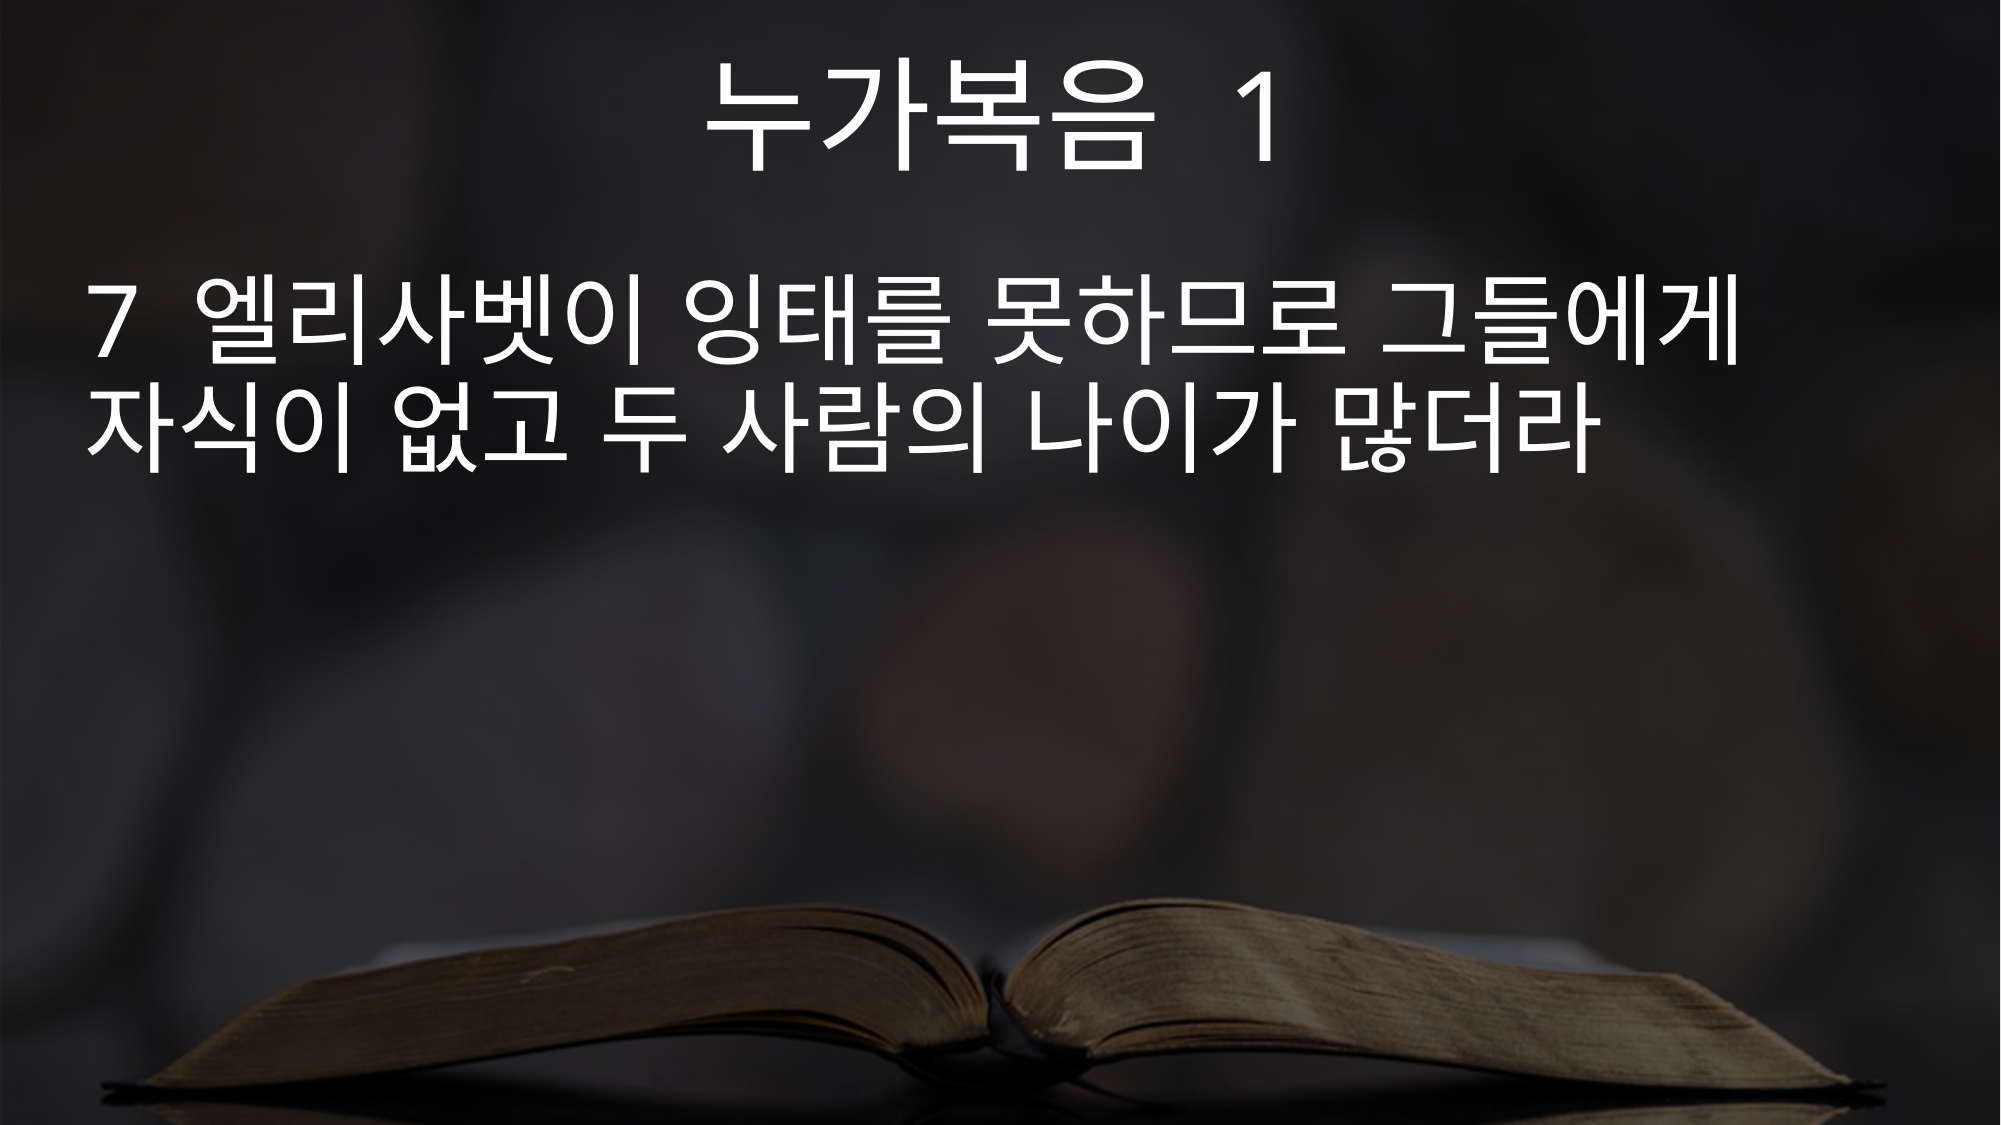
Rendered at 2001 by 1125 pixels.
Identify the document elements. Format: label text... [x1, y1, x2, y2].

footer 누가복음 1 [0, 32, 2000, 192]
picture [0, 0, 2001, 1125]
list 7 엘리사벳이 잉태를 못하므로 그들에게 자식이 없고 두 사람의 나이가 많더라 [69, 263, 1953, 423]
